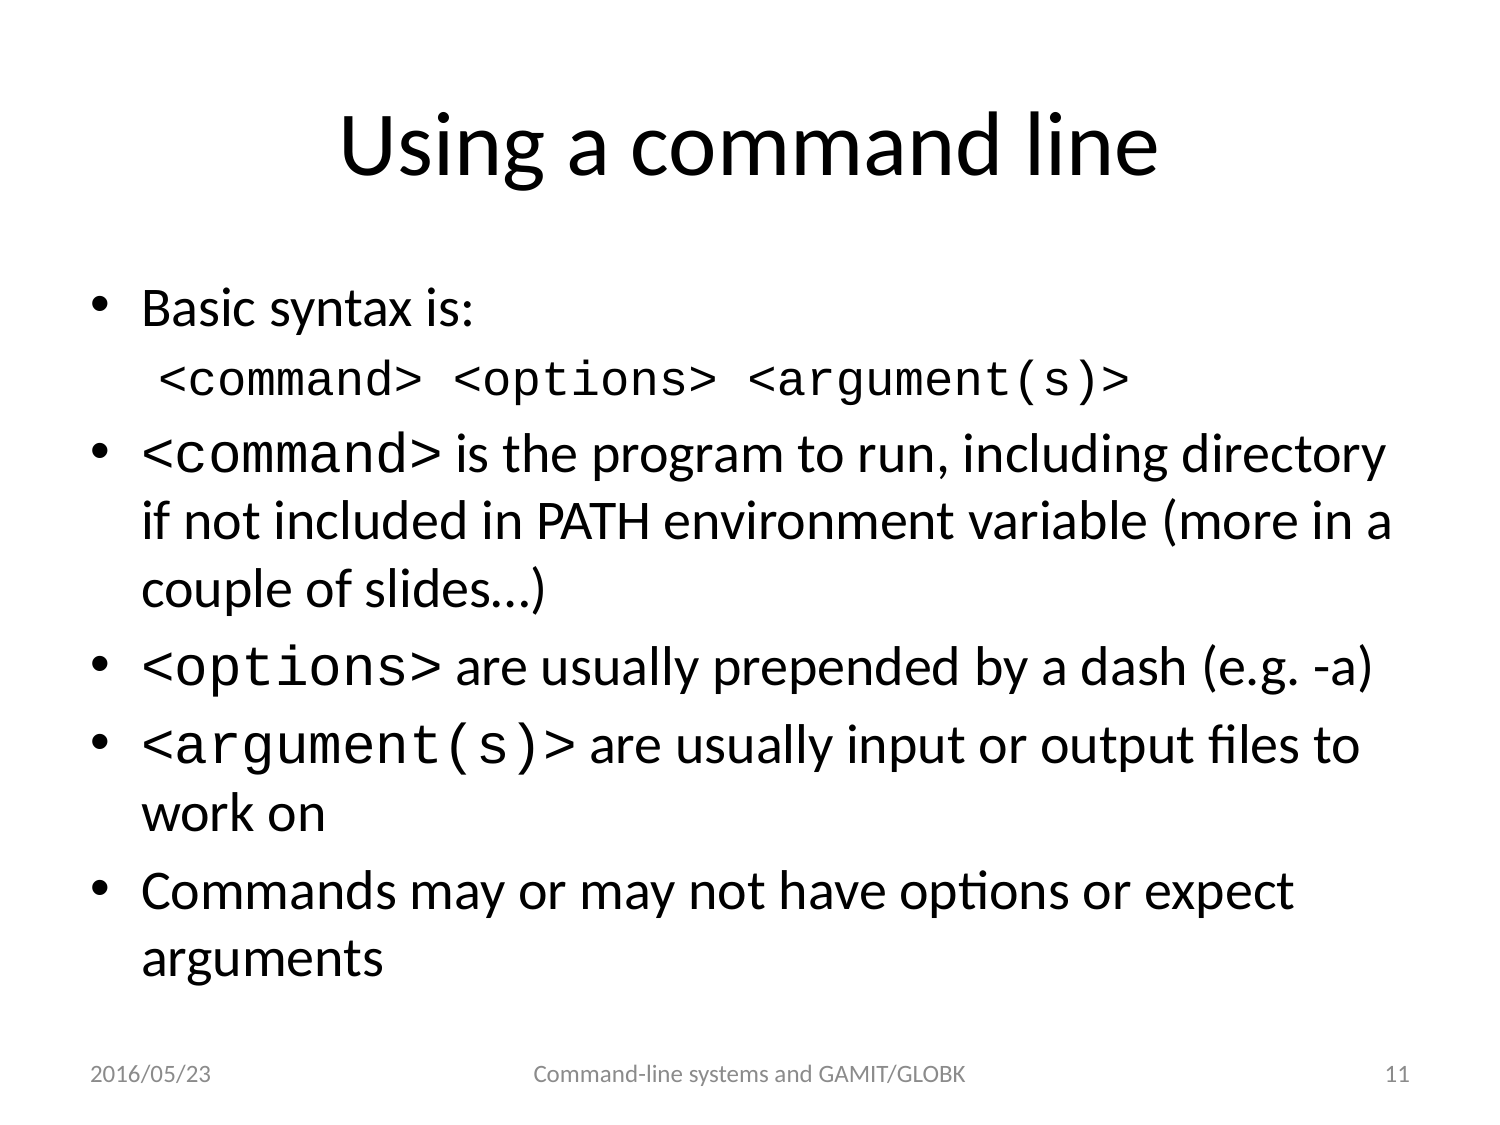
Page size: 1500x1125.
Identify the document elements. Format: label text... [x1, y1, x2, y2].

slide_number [75, 1042, 425, 1103]
list Basic syntax is: <command> <options> <argument(s)> <command> is the program to run, including directory if not included in PATH environment variable (more in a couple of slides…) <options> are usually prepended by a dash (e.g. -a) <argument(s)> are usually input or output files to work on Commands may or may not have options or expect arguments [75, 262, 1425, 1005]
title Using a command line [75, 45, 1425, 233]
footer Command-line systems and GAMIT/GLOBK [512, 1042, 988, 1103]
slide_number 11 [1074, 1042, 1425, 1103]
